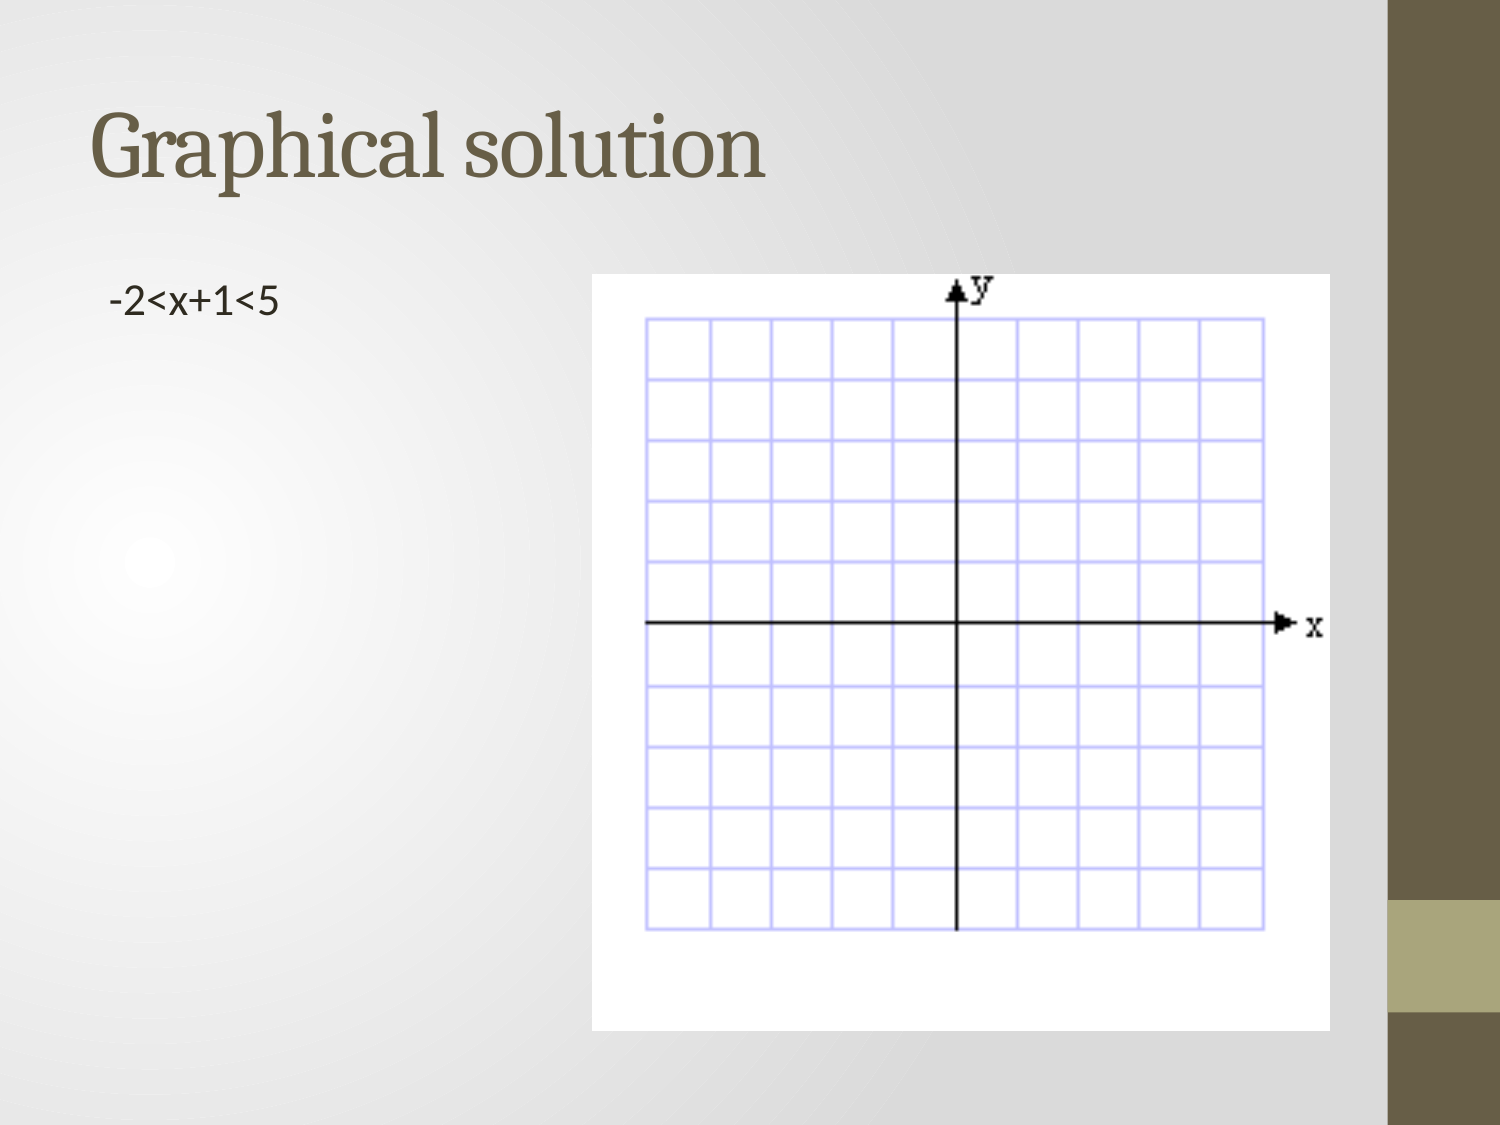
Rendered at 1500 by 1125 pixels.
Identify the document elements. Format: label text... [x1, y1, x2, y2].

list -2<x+1<5 [75, 262, 1325, 1050]
title Graphical solution [75, 45, 1325, 233]
picture [592, 274, 1330, 1032]
